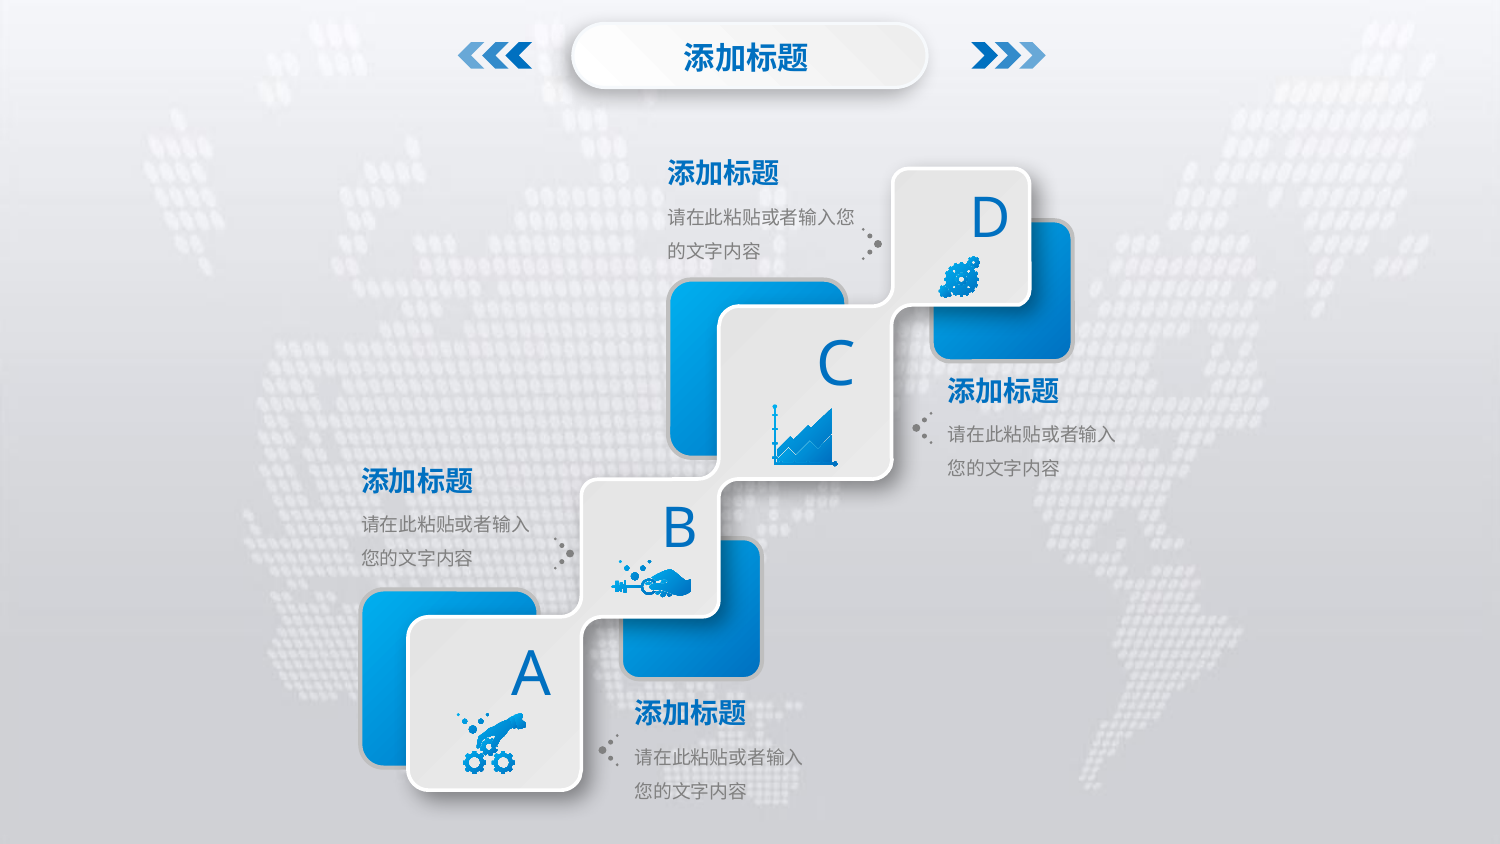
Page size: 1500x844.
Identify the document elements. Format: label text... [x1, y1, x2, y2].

text_box [570, 21, 930, 90]
picture [0, 0, 1500, 844]
text_box 添加标题 [932, 365, 1127, 404]
text_box 请在此粘贴或者输入您的文字内容 [652, 187, 872, 270]
text_box 请在此粘贴或者输入您的文字内容 [619, 727, 828, 810]
text_box A [492, 625, 570, 716]
text_box 添加标题 [652, 148, 847, 187]
text_box 添加标题 [617, 34, 876, 81]
text_box [929, 218, 1050, 326]
text_box 请在此粘贴或者输入您的文字内容 [932, 404, 1143, 487]
text_box [618, 536, 765, 682]
text_box D [951, 173, 1029, 257]
text_box 听 [618, 536, 739, 637]
text_box [912, 423, 921, 432]
text_box [566, 549, 575, 558]
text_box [611, 559, 691, 598]
text_box C [798, 315, 875, 406]
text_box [457, 41, 533, 69]
text_box [405, 166, 1032, 793]
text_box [771, 404, 838, 467]
text_box [598, 746, 607, 755]
text_box [929, 218, 1075, 364]
text_box 添加标题 [346, 455, 541, 494]
text_box [666, 277, 848, 460]
text_box B [641, 483, 718, 567]
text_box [456, 712, 527, 775]
text_box 添加标题 [619, 688, 814, 727]
text_box 请在此粘贴或者输入您的文字内容 [346, 494, 554, 577]
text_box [971, 41, 1046, 69]
text_box [358, 587, 541, 770]
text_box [938, 256, 980, 299]
text_box [874, 240, 882, 248]
